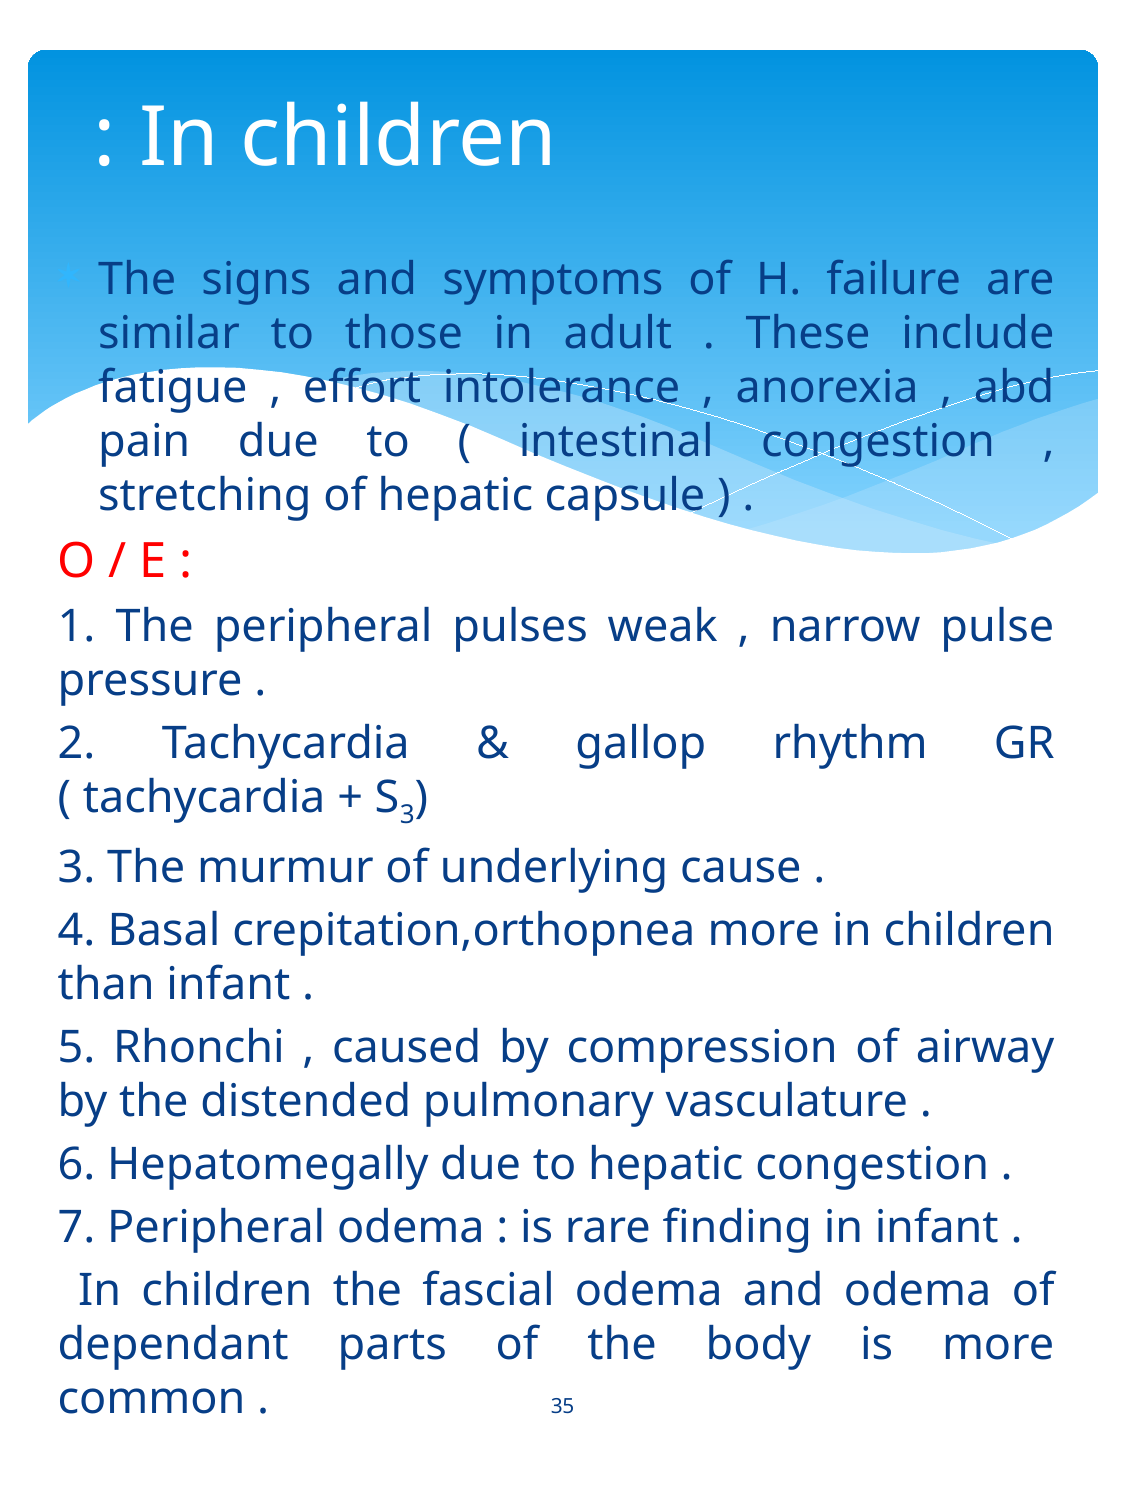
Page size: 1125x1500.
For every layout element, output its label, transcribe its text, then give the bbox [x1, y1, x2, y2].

title In children : [56, 73, 1069, 290]
list The signs and symptoms of H. failure are similar to those in adult . These include fatigue , effort intolerance , anorexia , abd pain due to ( intestinal congestion , stretching of hepatic capsule ) . O / E : 1. The peripheral pulses weak , narrow pulse pressure . 2. Tachycardia & gallop rhythm GR ( tachycardia + S3) 3. The murmur of underlying cause . 4. Basal crepitation,orthopnea more in children than infant . 5. Rhonchi , caused by compression of airway by the distended pulmonary vasculature . 6. Hepatomegally due to hepatic congestion . 7. Peripheral odema : is rare finding in infant . In children the fascial odema and odema of dependant parts of the body is more common . [42, 242, 1071, 1436]
slide_number 35 [491, 1367, 634, 1447]
